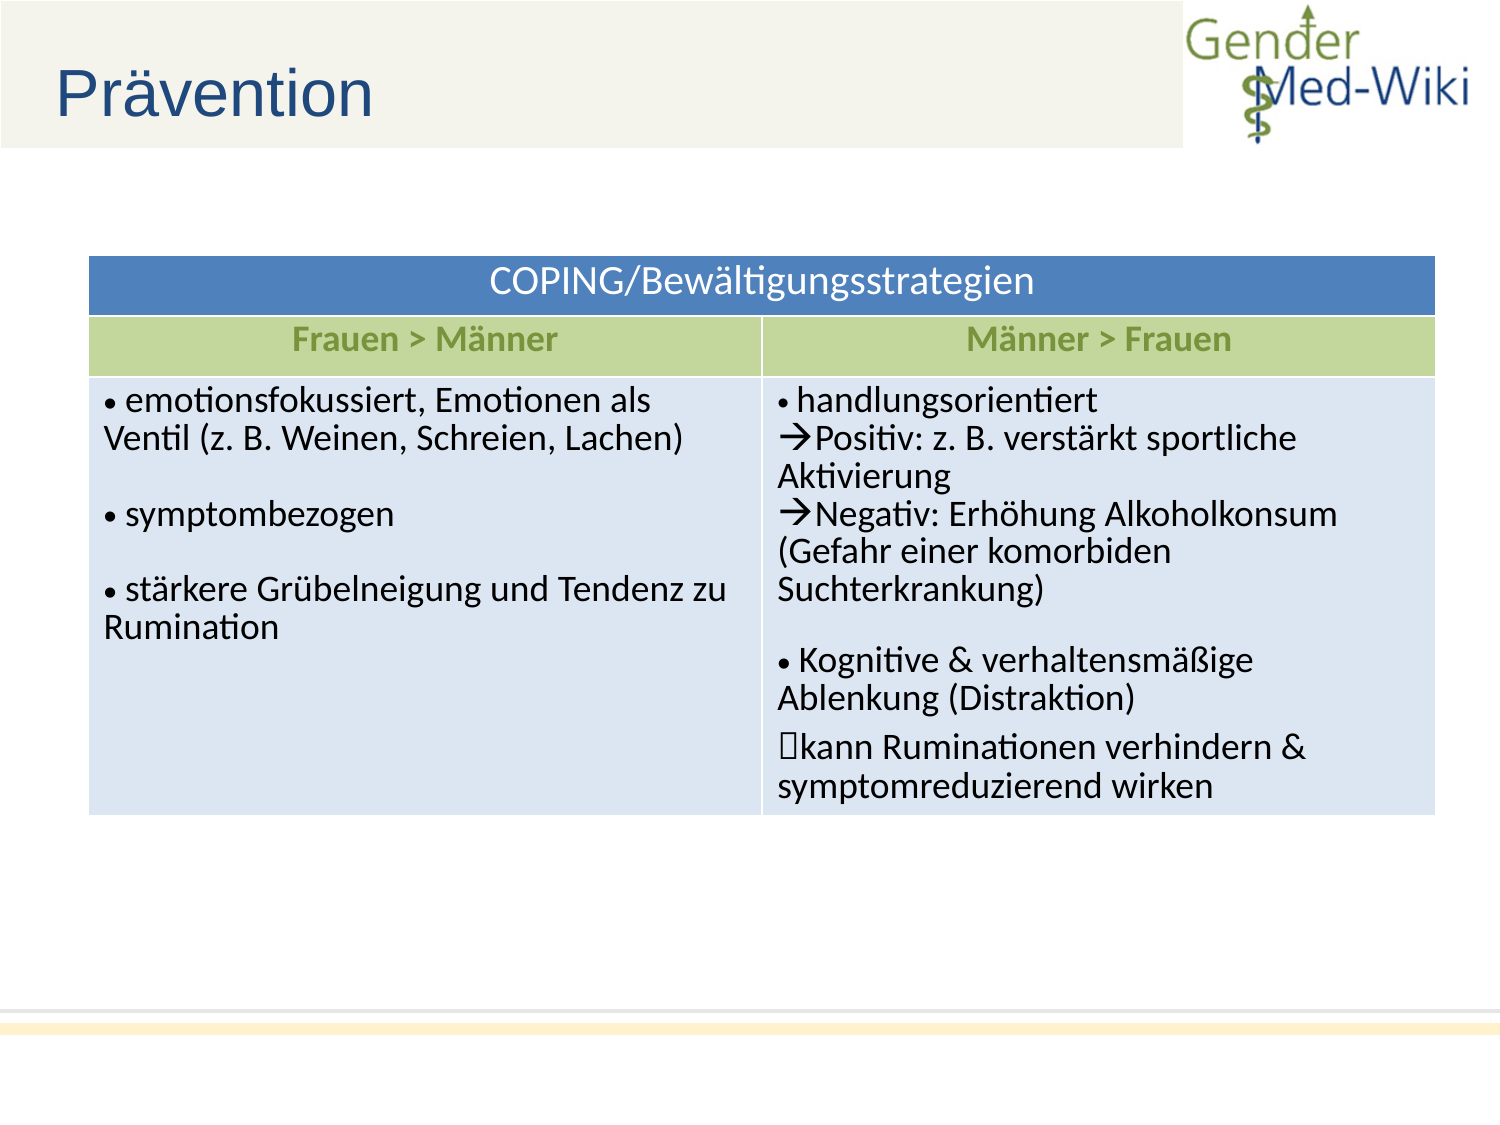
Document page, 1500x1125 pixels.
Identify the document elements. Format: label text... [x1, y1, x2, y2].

table_cell Männer > Frauen [763, 317, 1435, 376]
table_cell handlungsorientiert Positiv: z. B. verstärkt sportliche Aktivierung Negativ: Erhöhung Alkoholkonsum (Gefahr einer komorbiden Suchterkrankung) Kognitive & verhaltensmäßige Ablenkung (Distraktion) kann Ruminationen verhindern & symptomreduzierend wirken [763, 378, 1435, 815]
title Prävention [41, 42, 1152, 126]
table_cell Frauen > Männer [89, 317, 761, 376]
picture [1183, 0, 1471, 149]
table_header COPING/Bewältigungsstrategien [89, 256, 1435, 315]
table_cell emotionsfokussiert, Emotionen als Ventil (z. B. Weinen, Schreien, Lachen) symptombezogen stärkere Grübelneigung und Tendenz zu Rumination [89, 378, 761, 815]
